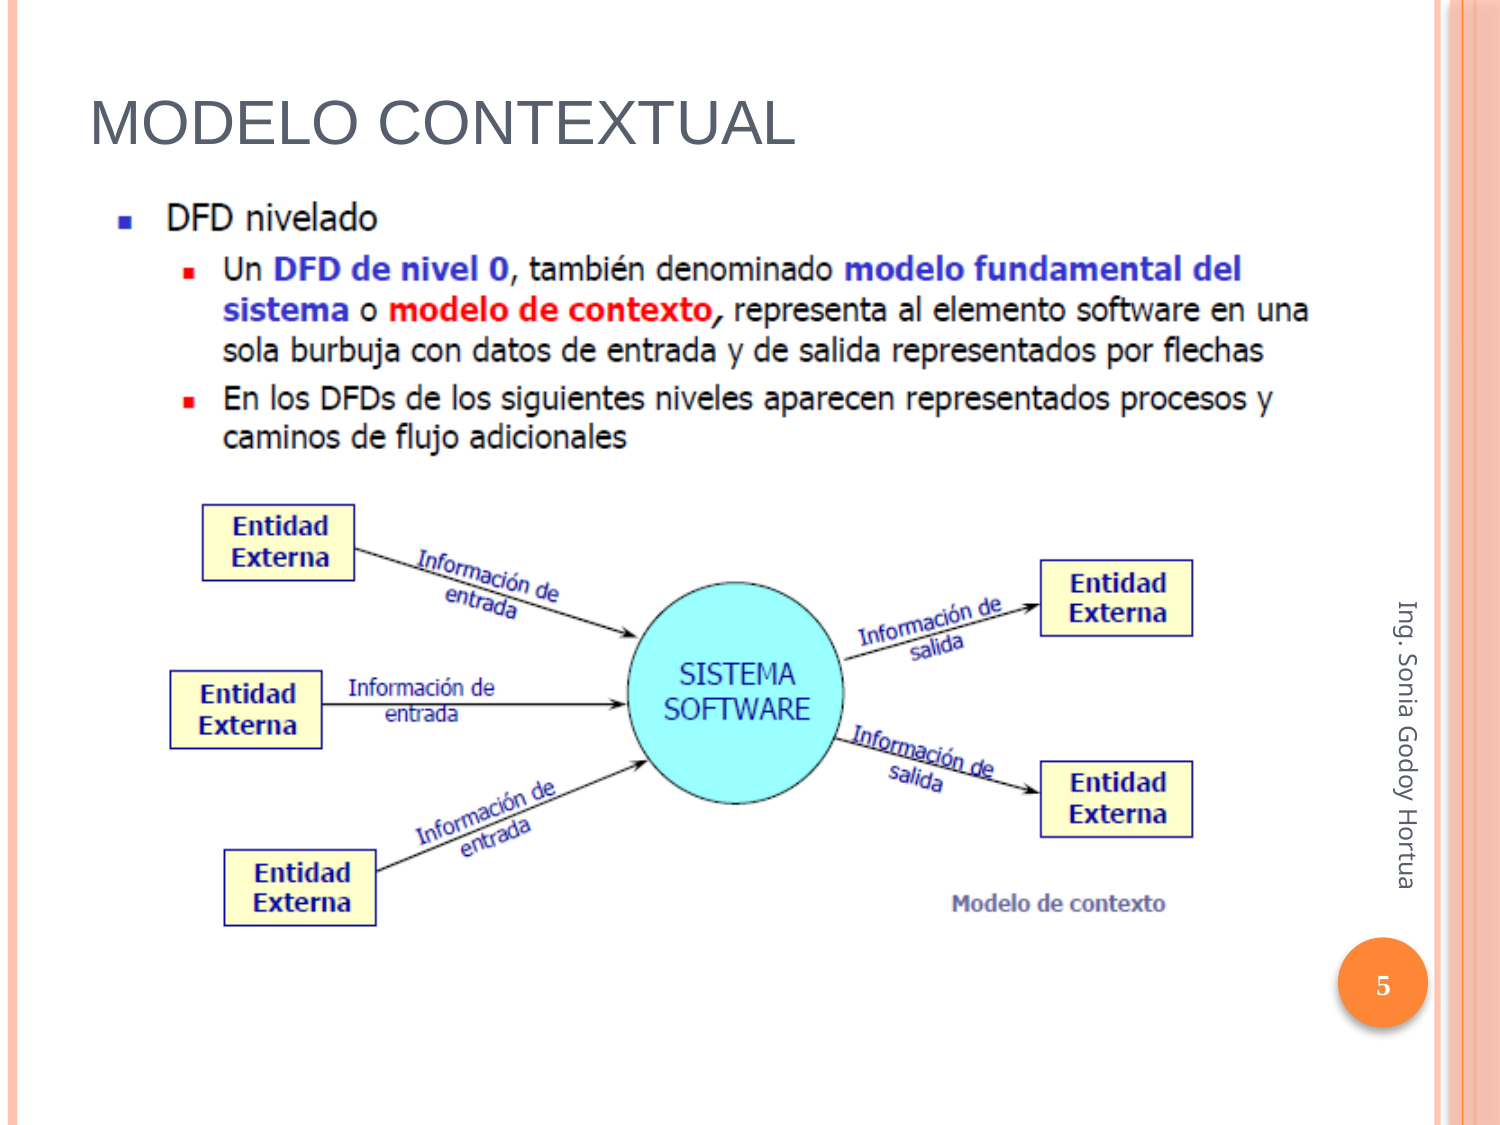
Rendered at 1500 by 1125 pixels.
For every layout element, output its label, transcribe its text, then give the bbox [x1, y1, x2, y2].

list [105, 187, 1354, 938]
slide_number 5 [1333, 940, 1434, 1026]
footer Ing. Sonia Godoy Hortua [1379, 380, 1440, 906]
title MODELO CONTEXTUAL [75, 45, 1300, 164]
